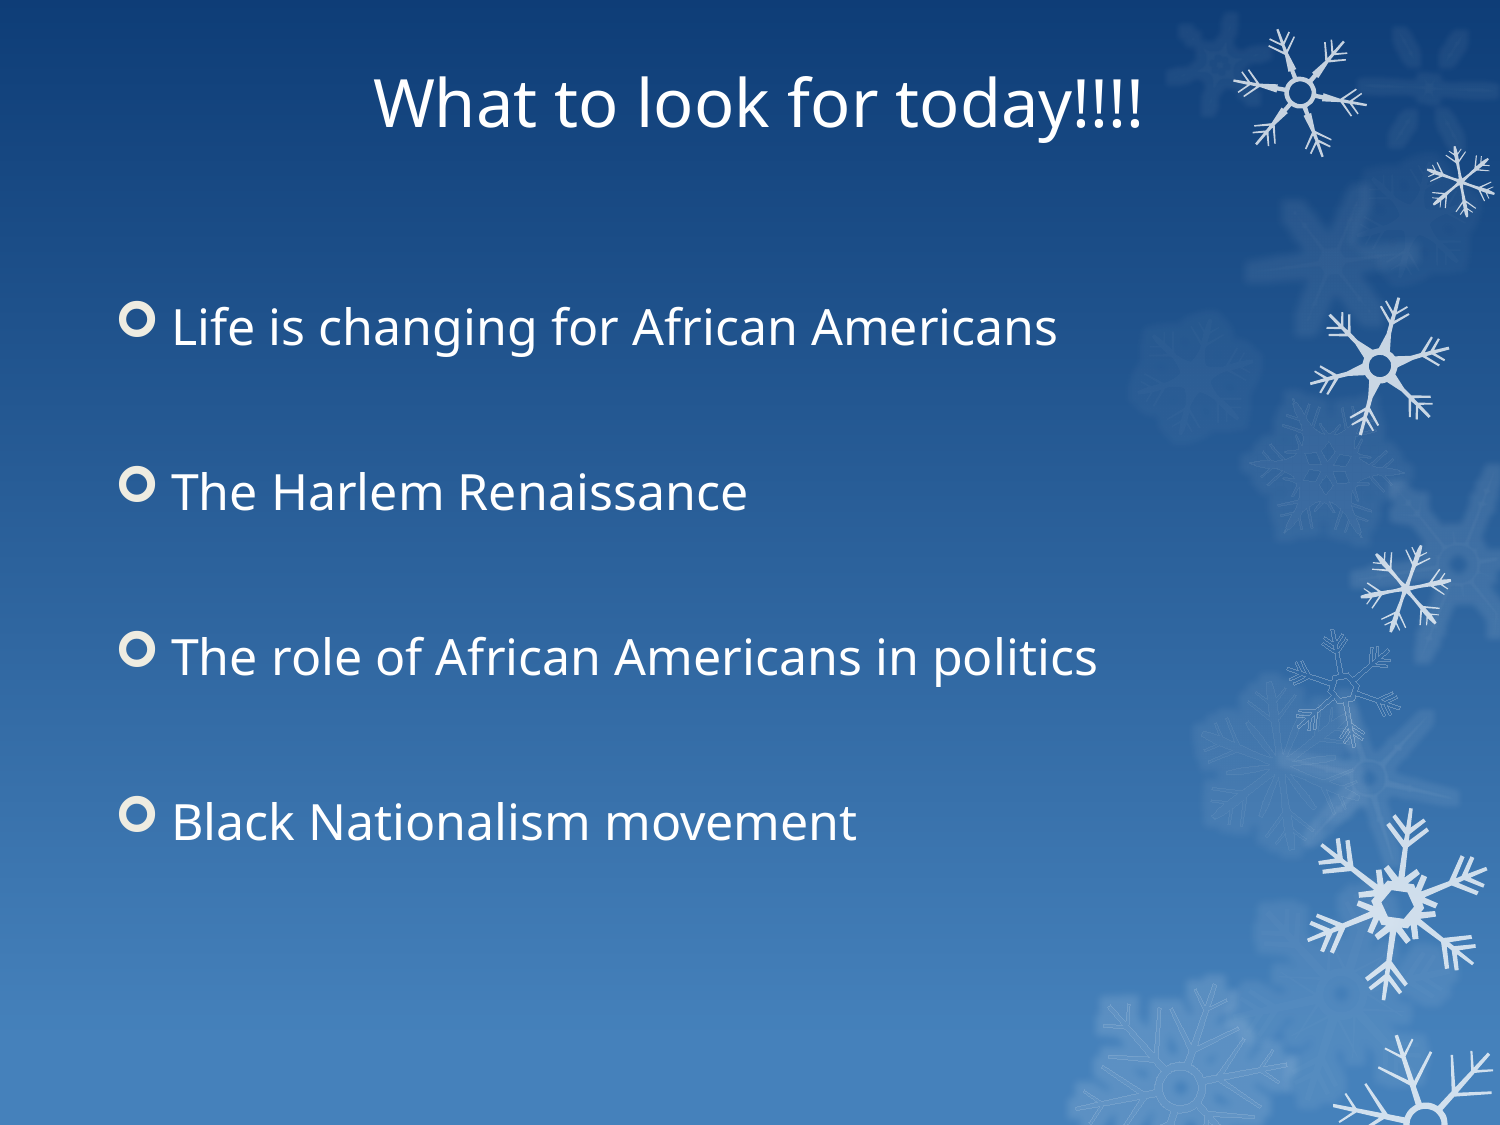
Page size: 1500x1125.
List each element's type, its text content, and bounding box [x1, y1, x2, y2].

list Life is changing for African Americans The Harlem Renaissance The role of African Americans in politics Black Nationalism movement [99, 249, 1335, 962]
title What to look for today!!!! [174, 24, 1344, 177]
